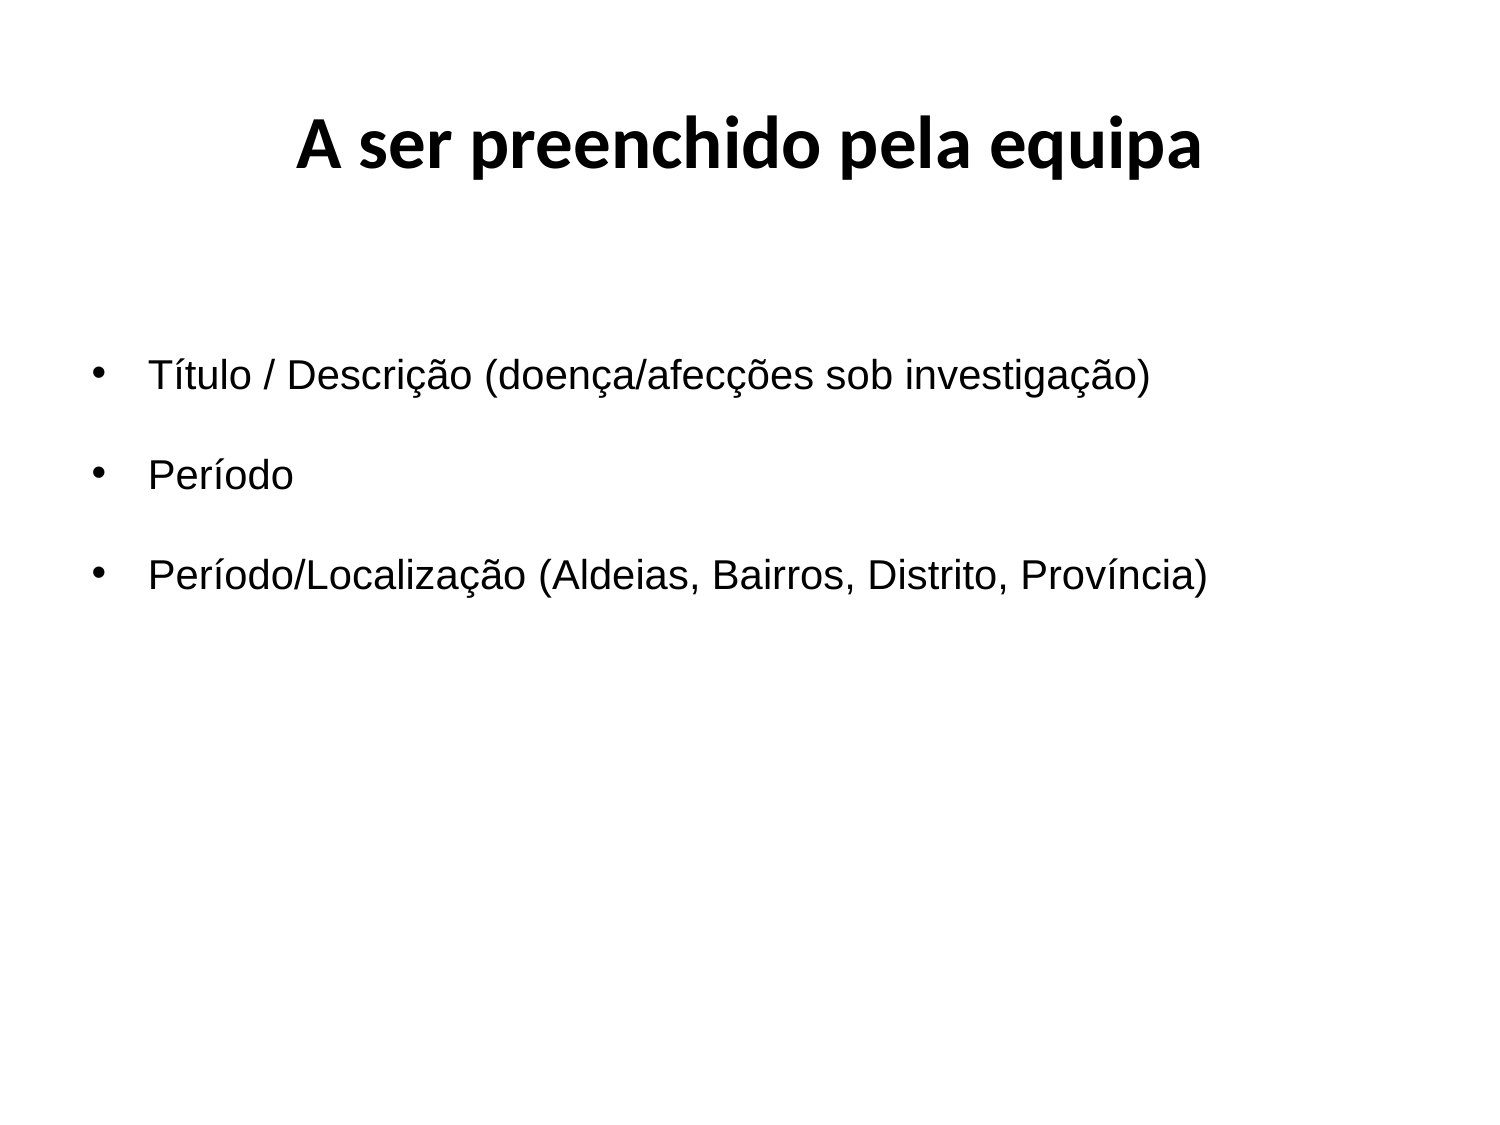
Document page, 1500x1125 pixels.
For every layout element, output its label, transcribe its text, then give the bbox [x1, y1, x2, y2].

text_box Título / Descrição (doença/afecções sob investigação) Período Período/Localização (Aldeias, Bairros, Distrito, Província) [76, 215, 1427, 958]
title A ser preenchido pela equipa [75, 45, 1425, 233]
